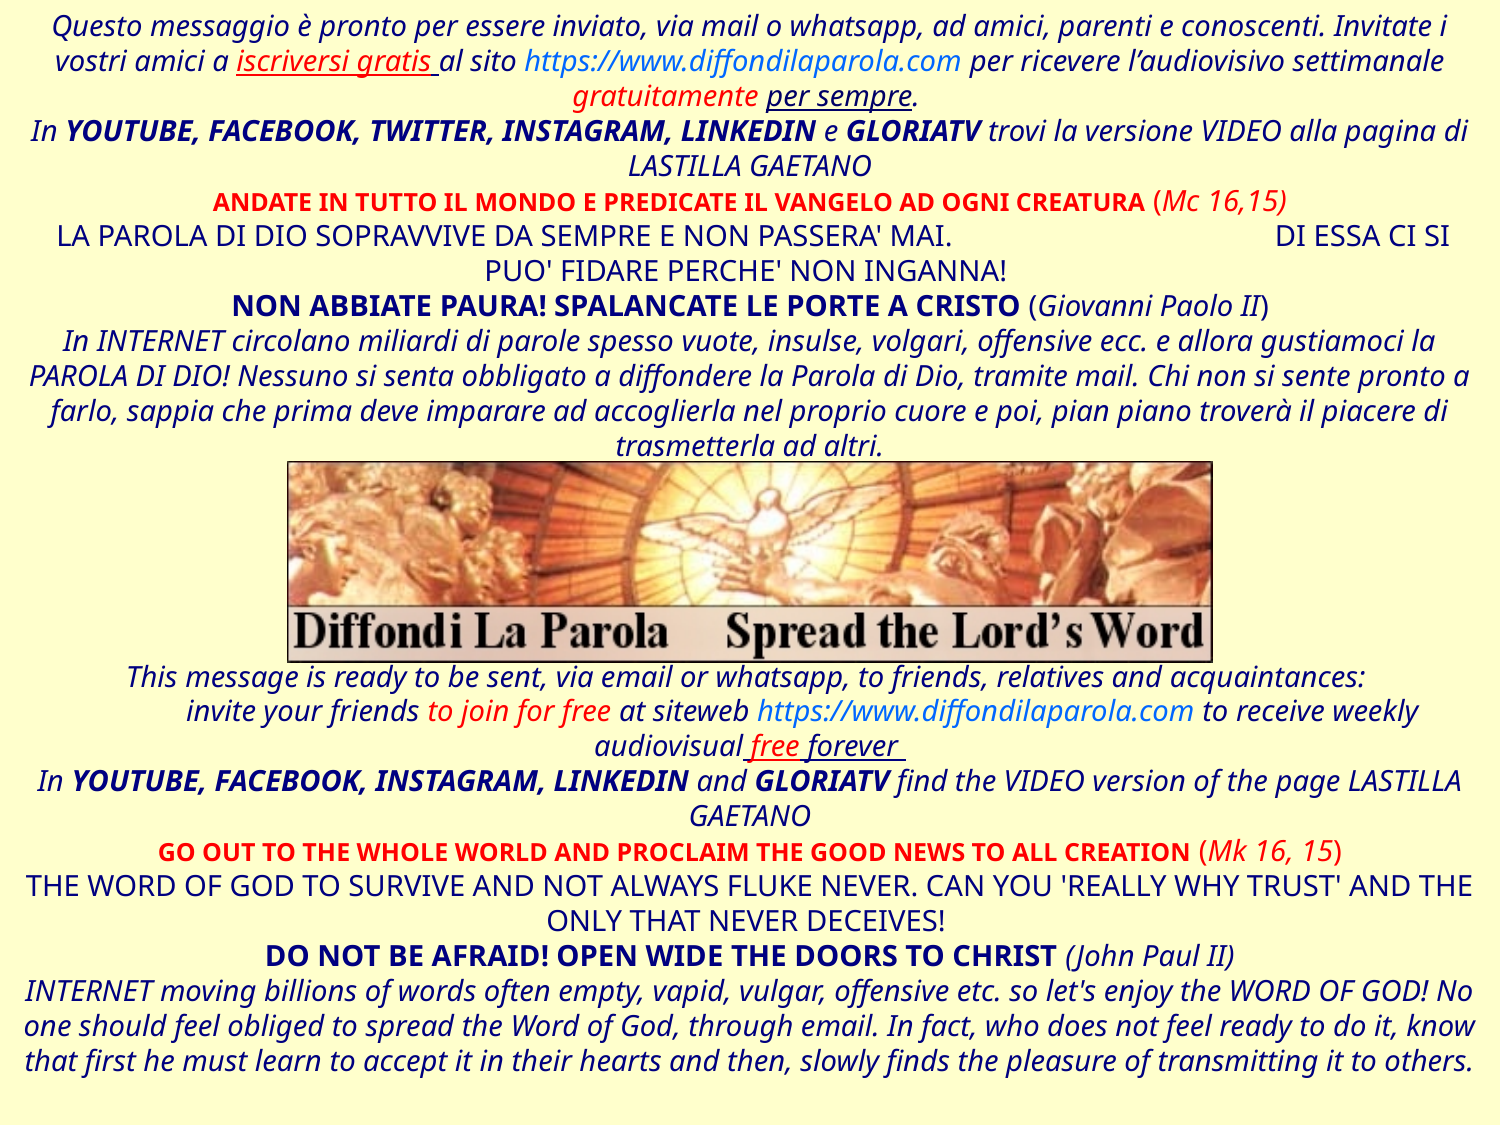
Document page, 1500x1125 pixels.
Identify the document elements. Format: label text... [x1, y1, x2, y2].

text_box Questo messaggio è pronto per essere inviato, via mail o whatsapp, ad amici, parenti e conoscenti. Invitate i vostri amici a iscriversi gratis al sito https://www.diffondilaparola.com per ricevere l’audiovisivo settimanale gratuitamente per sempre. In YOUTUBE, FACEBOOK, TWITTER, INSTAGRAM, LINKEDIN e GLORIATV trovi la versione VIDEO alla pagina di LASTILLA GAETANO ANDATE IN TUTTO IL MONDO E PREDICATE IL VANGELO AD OGNI CREATURA (Mc 16,15) LA PAROLA DI DIO SOPRAVVIVE DA SEMPRE E NON PASSERA' MAI. DI ESSA CI SI PUO' FIDARE PERCHE' NON INGANNA! NON ABBIATE PAURA! SPALANCATE LE PORTE A CRISTO (Giovanni Paolo II) In INTERNET circolano miliardi di parole spesso vuote, insulse, volgari, offensive ecc. e allora gustiamoci la PAROLA DI DIO! Nessuno si senta obbligato a diffondere la Parola di Dio, tramite mail. Chi non si sente pronto a farlo, sappia che prima deve imparare ad accoglierla nel proprio cuore e poi, pian piano troverà il piacere di trasmetterla ad altri. [0, 0, 1500, 470]
picture [287, 461, 1213, 663]
text_box This message is ready to be sent, via email or whatsapp, to friends, relatives and acquaintances: invite your friends to join for free at siteweb https://www.diffondilaparola.com to receive weekly audiovisual free forever In YOUTUBE, FACEBOOK, INSTAGRAM, LINKEDIN and GLORIATV find the VIDEO version of the page LASTILLA GAETANO GO OUT TO THE WHOLE WORLD AND PROCLAIM THE GOOD NEWS TO ALL CREATION (Mk 16, 15) THE WORD OF GOD TO SURVIVE AND NOT ALWAYS FLUKE NEVER. CAN YOU 'REALLY WHY TRUST' AND THE ONLY THAT NEVER DECEIVES! DO NOT BE AFRAID! OPEN WIDE THE DOORS TO CHRIST (John Paul II) INTERNET moving billions of words often empty, vapid, vulgar, offensive etc. so let's enjoy the WORD OF GOD! No one should feel obliged to spread the Word of God, through email. In fact, who does not feel ready to do it, know that first he must learn to accept it in their hearts and then, slowly finds the pleasure of transmitting it to others. [0, 650, 1500, 1085]
